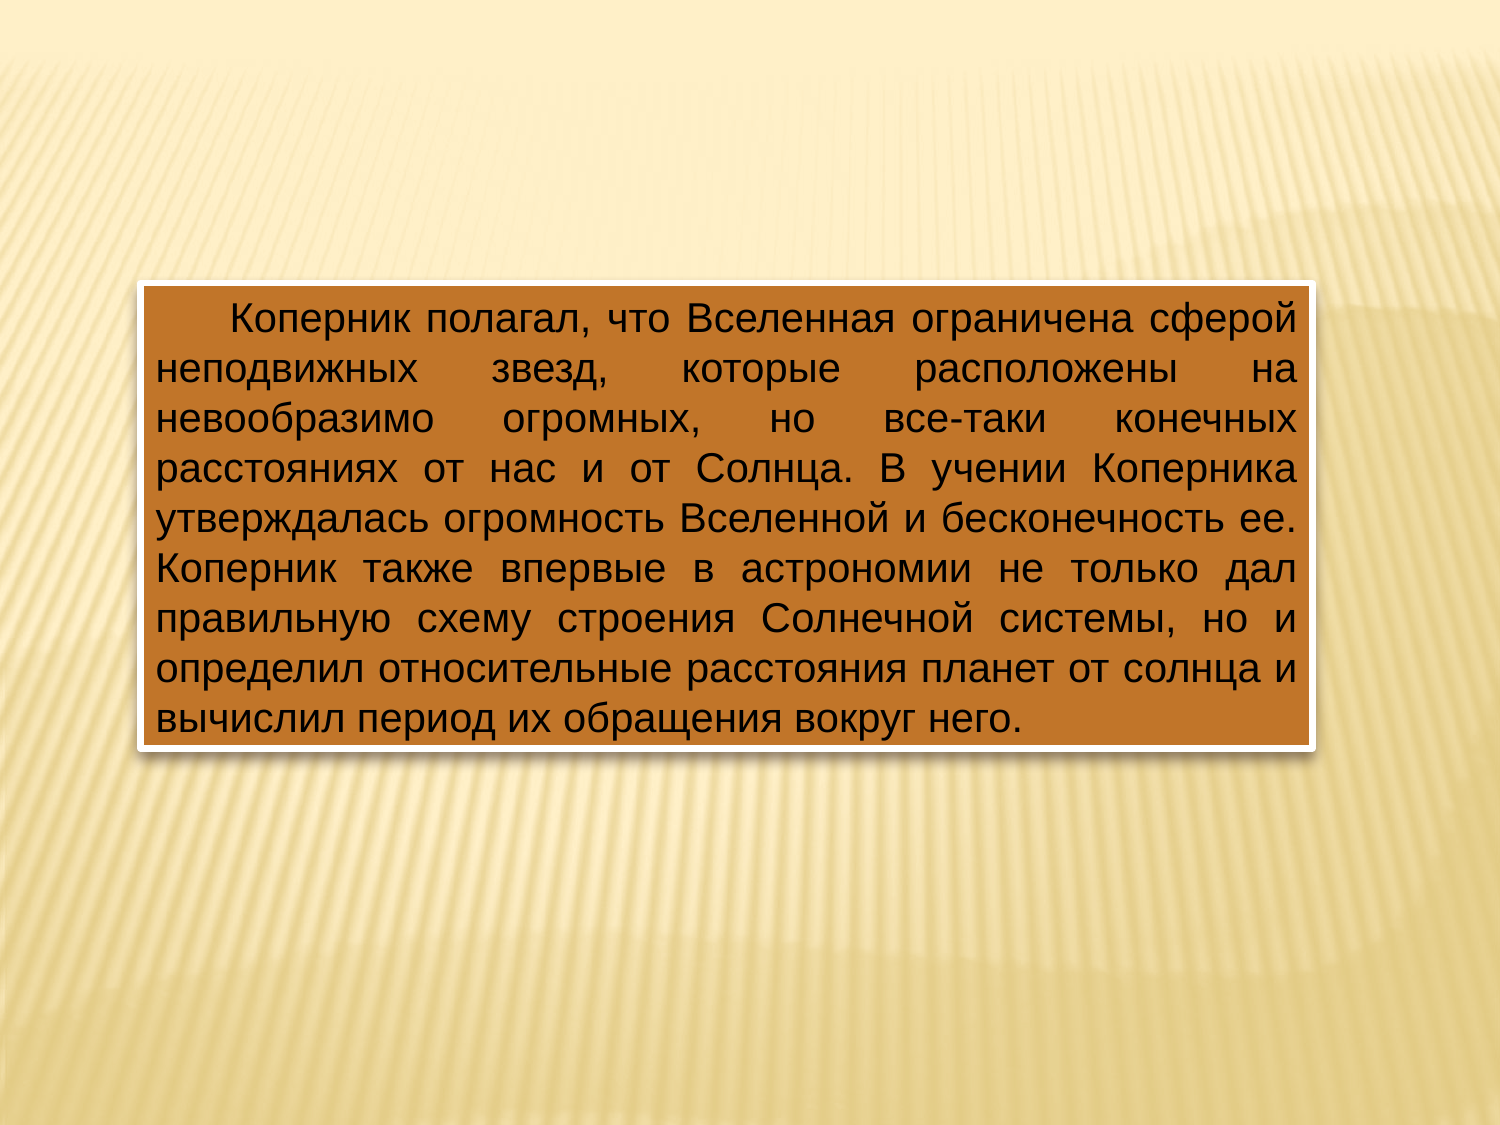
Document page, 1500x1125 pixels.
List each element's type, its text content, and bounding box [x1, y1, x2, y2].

text_box Коперник полагал, что Вселенная ограничена сферой неподвижных звезд, которые расположены на невообразимо огромных, но все-таки конечных расстояниях от нас и от Солнца. В учении Коперника утверждалась огромность Вселенной и бесконечность ее. Коперник также впервые в астрономии не только дал правильную схему строения Солнечной системы, но и определил относительные расстояния планет от солнца и вычислил период их обращения вокруг него. [137, 280, 1316, 752]
